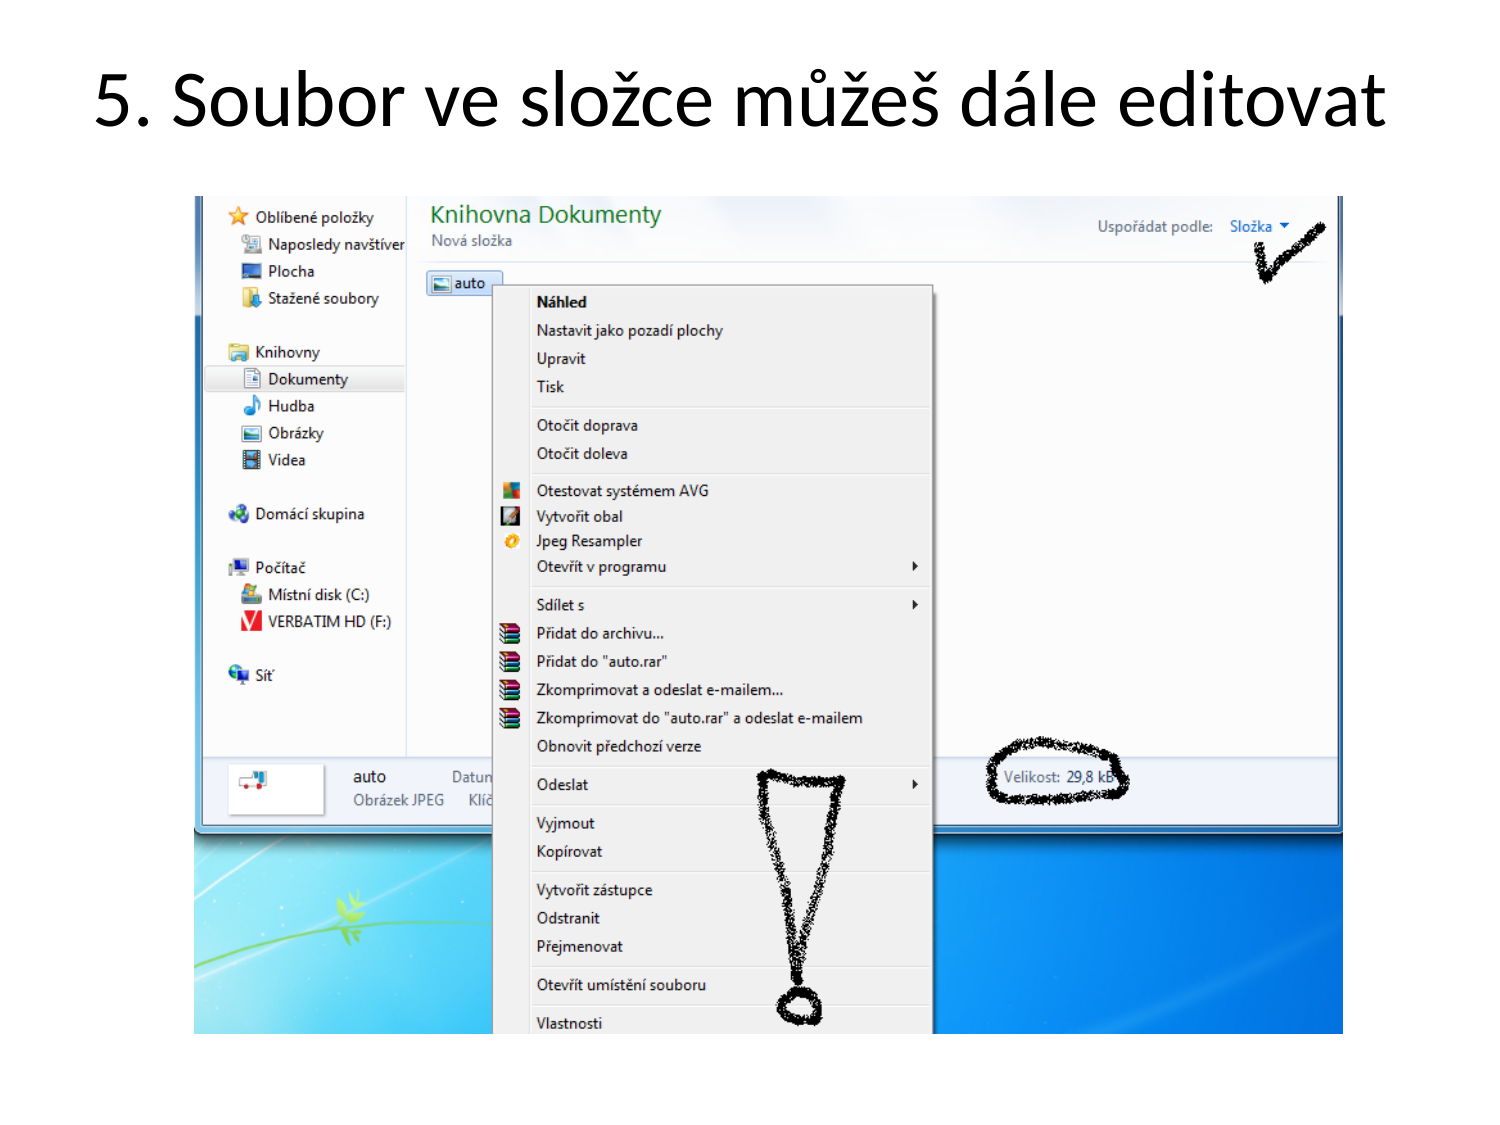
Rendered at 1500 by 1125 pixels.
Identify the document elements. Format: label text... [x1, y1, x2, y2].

picture [194, 195, 1344, 1035]
title 5. Soubor ve složce můžeš dále editovat [0, 0, 1500, 188]
